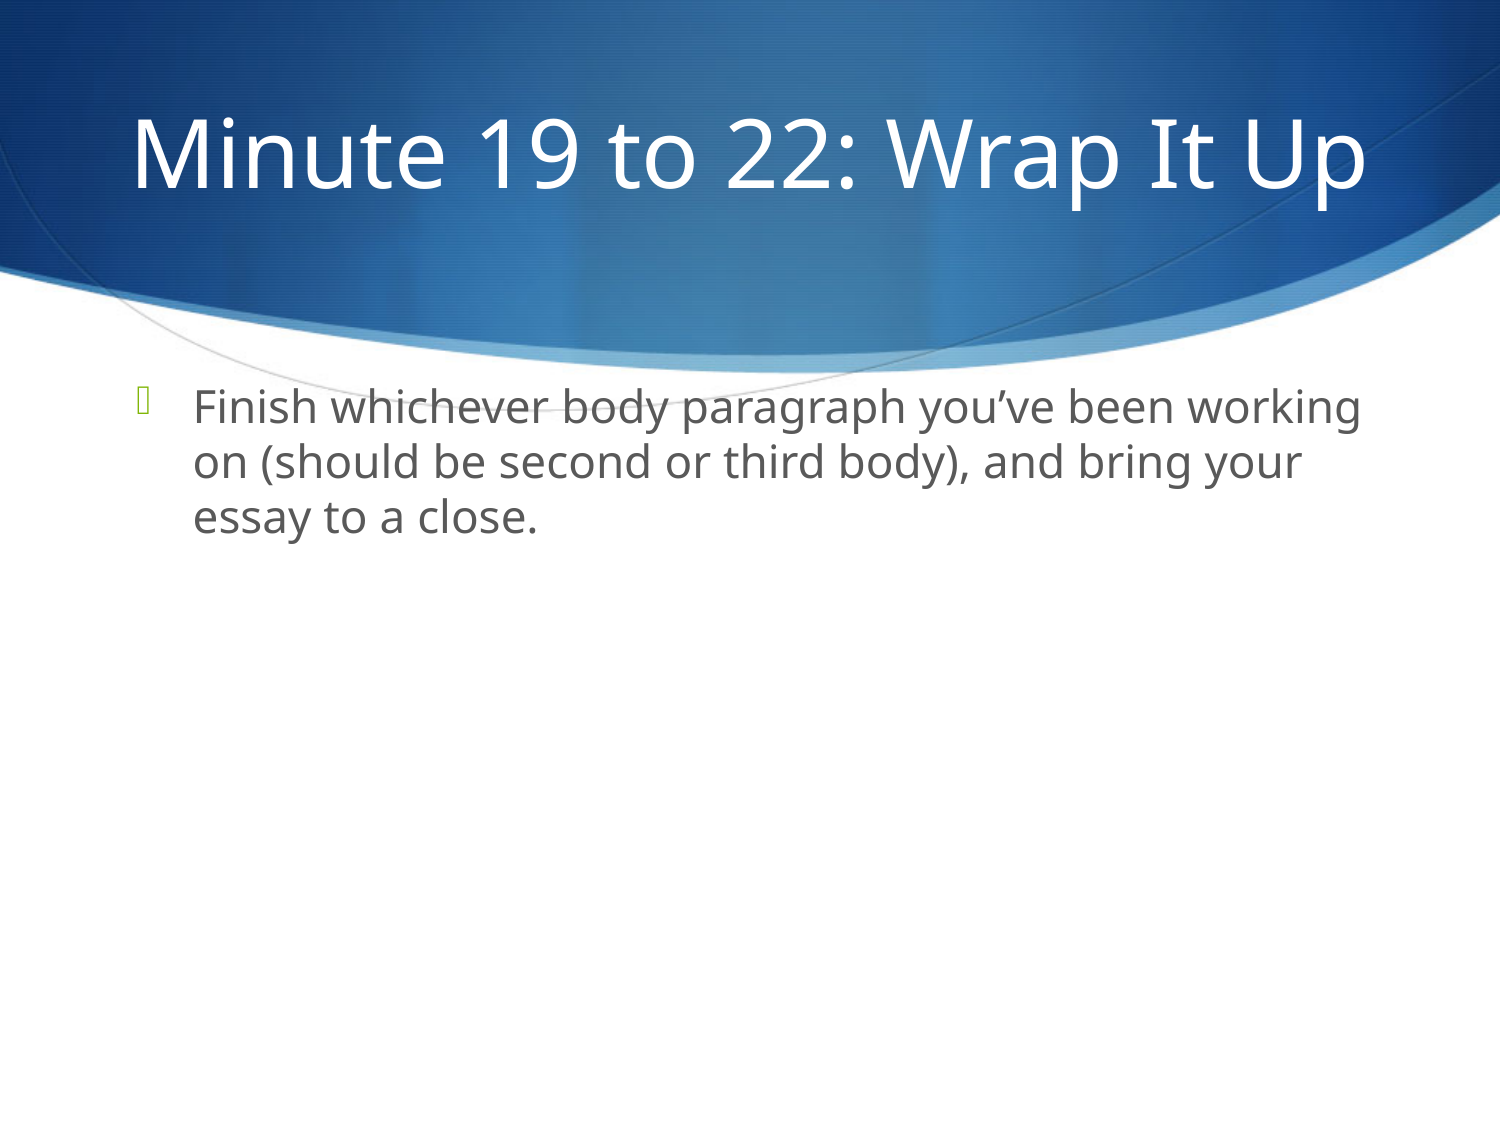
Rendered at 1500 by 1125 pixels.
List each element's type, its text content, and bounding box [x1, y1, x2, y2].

list Finish whichever body paragraph you’ve been working on (should be second or third body), and bring your essay to a close. [121, 369, 1379, 991]
picture [0, 0, 1500, 1125]
title Minute 19 to 22: Wrap It Up [74, 56, 1426, 245]
